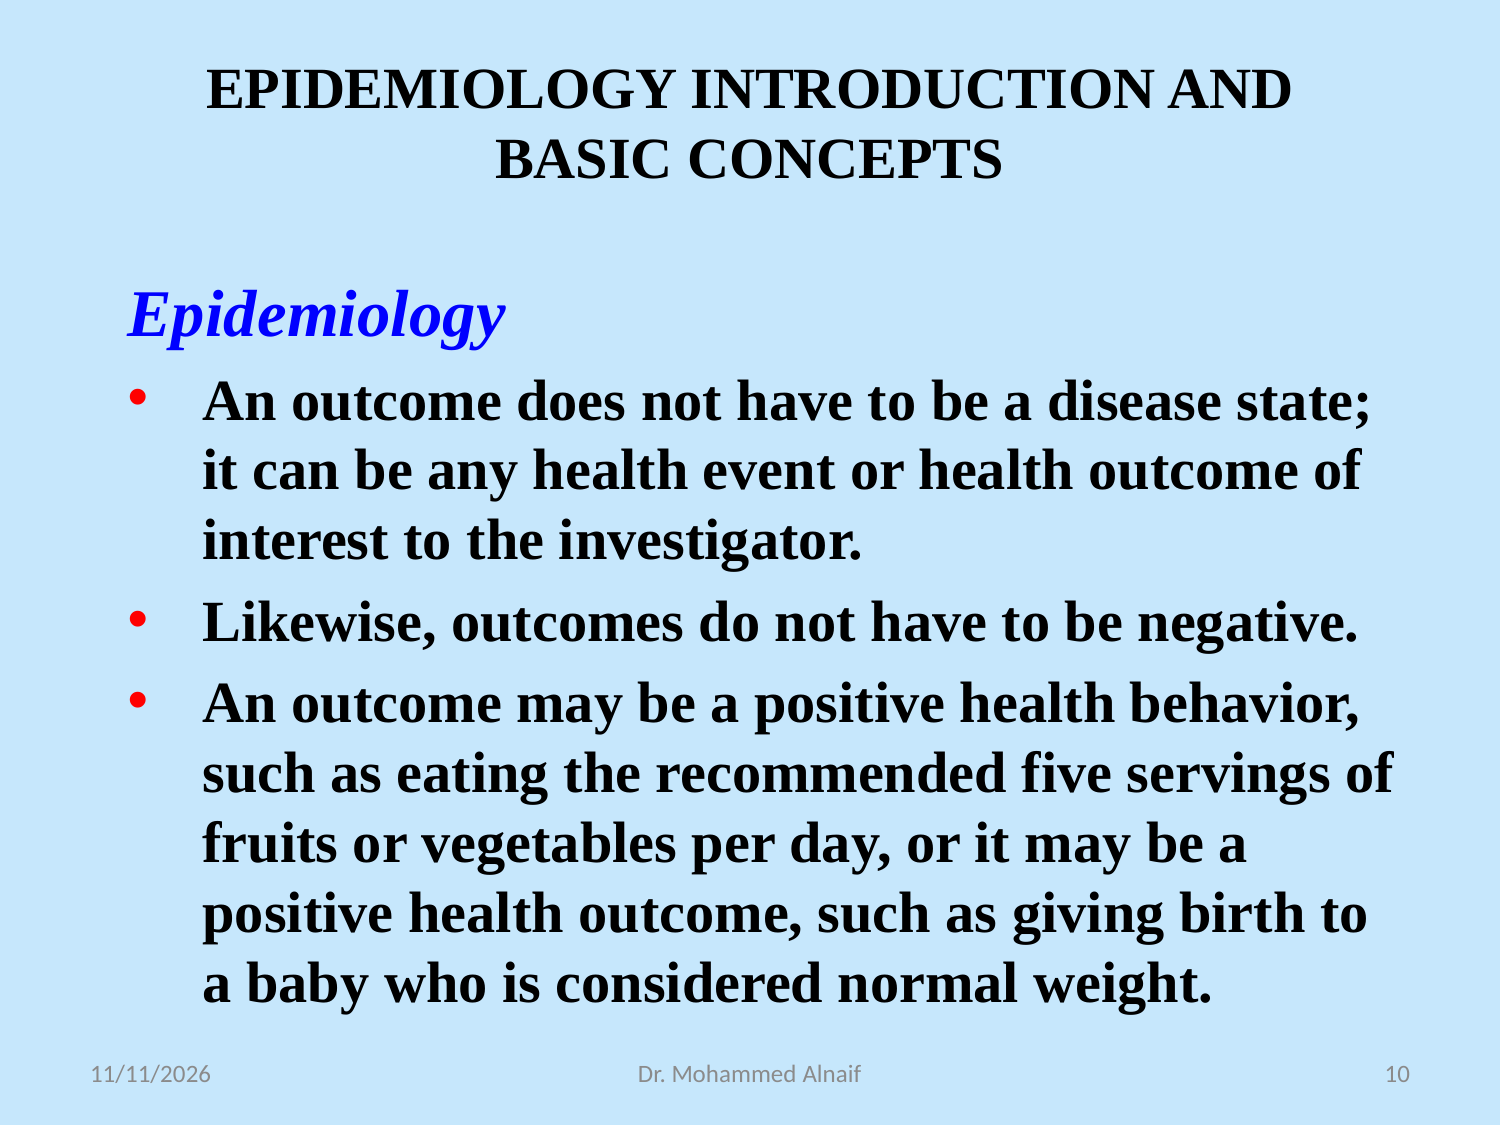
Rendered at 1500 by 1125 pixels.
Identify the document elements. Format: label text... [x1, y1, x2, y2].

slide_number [75, 1042, 425, 1103]
slide_number 10 [1074, 1042, 1425, 1103]
subtitle Epidemiology An outcome does not have to be a disease state; it can be any health event or health outcome of interest to the investigator. Likewise, outcomes do not have to be negative. An outcome may be a positive health behavior, such as eating the recommended five servings of fruits or vegetables per day, or it may be a positive health outcome, such as giving birth to a baby who is considered normal weight. [112, 262, 1425, 1025]
footer Dr. Mohammed Alnaif [512, 1042, 988, 1103]
title EPIDEMIOLOGY INTRODUCTION AND BASIC CONCEPTS [112, 66, 1388, 175]
